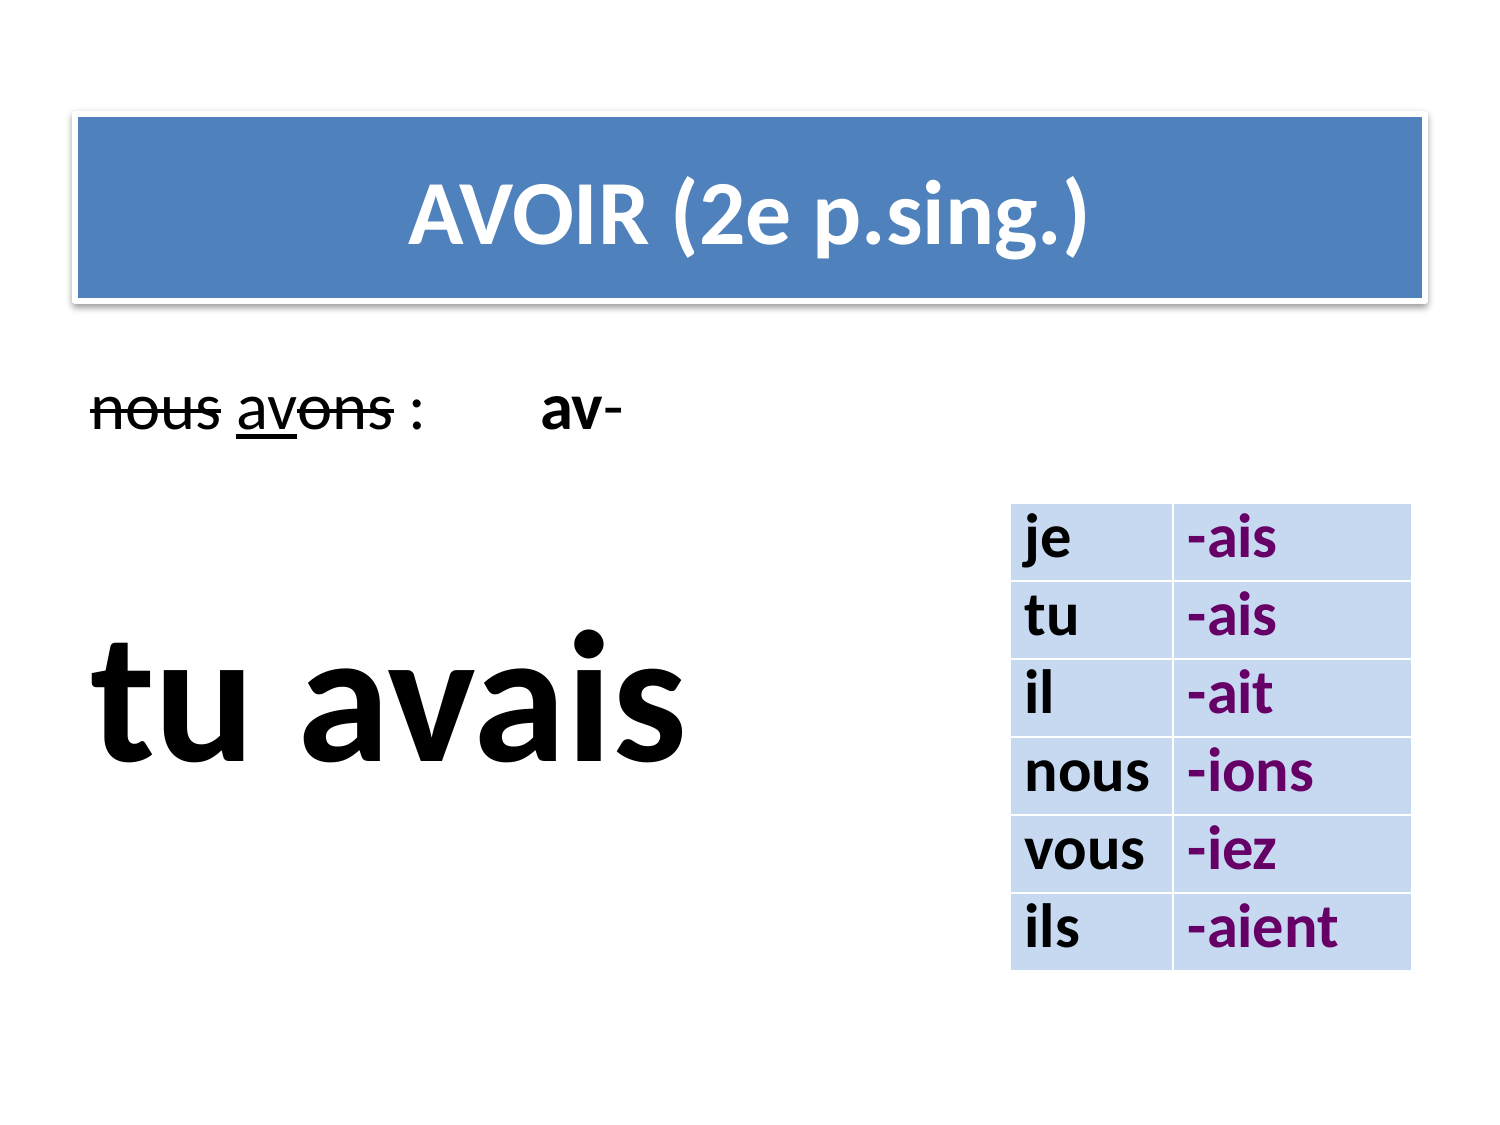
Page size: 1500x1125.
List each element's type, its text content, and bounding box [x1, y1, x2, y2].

table_cell vous [1011, 816, 1172, 892]
table_cell -ais [1174, 582, 1411, 658]
table_cell nous [1011, 738, 1172, 814]
list nous avons : av- tu avais [75, 262, 1425, 1005]
table_cell -iez [1174, 816, 1411, 892]
table_cell -ions [1174, 738, 1411, 814]
table_cell -aient [1174, 894, 1411, 970]
table_cell tu [1011, 582, 1172, 658]
title AVOIR (2e p.sing.) [72, 111, 1428, 304]
table_cell -ait [1174, 660, 1411, 736]
table_header je [1011, 504, 1172, 580]
table_cell il [1011, 660, 1172, 736]
table_header -ais [1174, 504, 1411, 580]
table_cell ils [1011, 894, 1172, 970]
